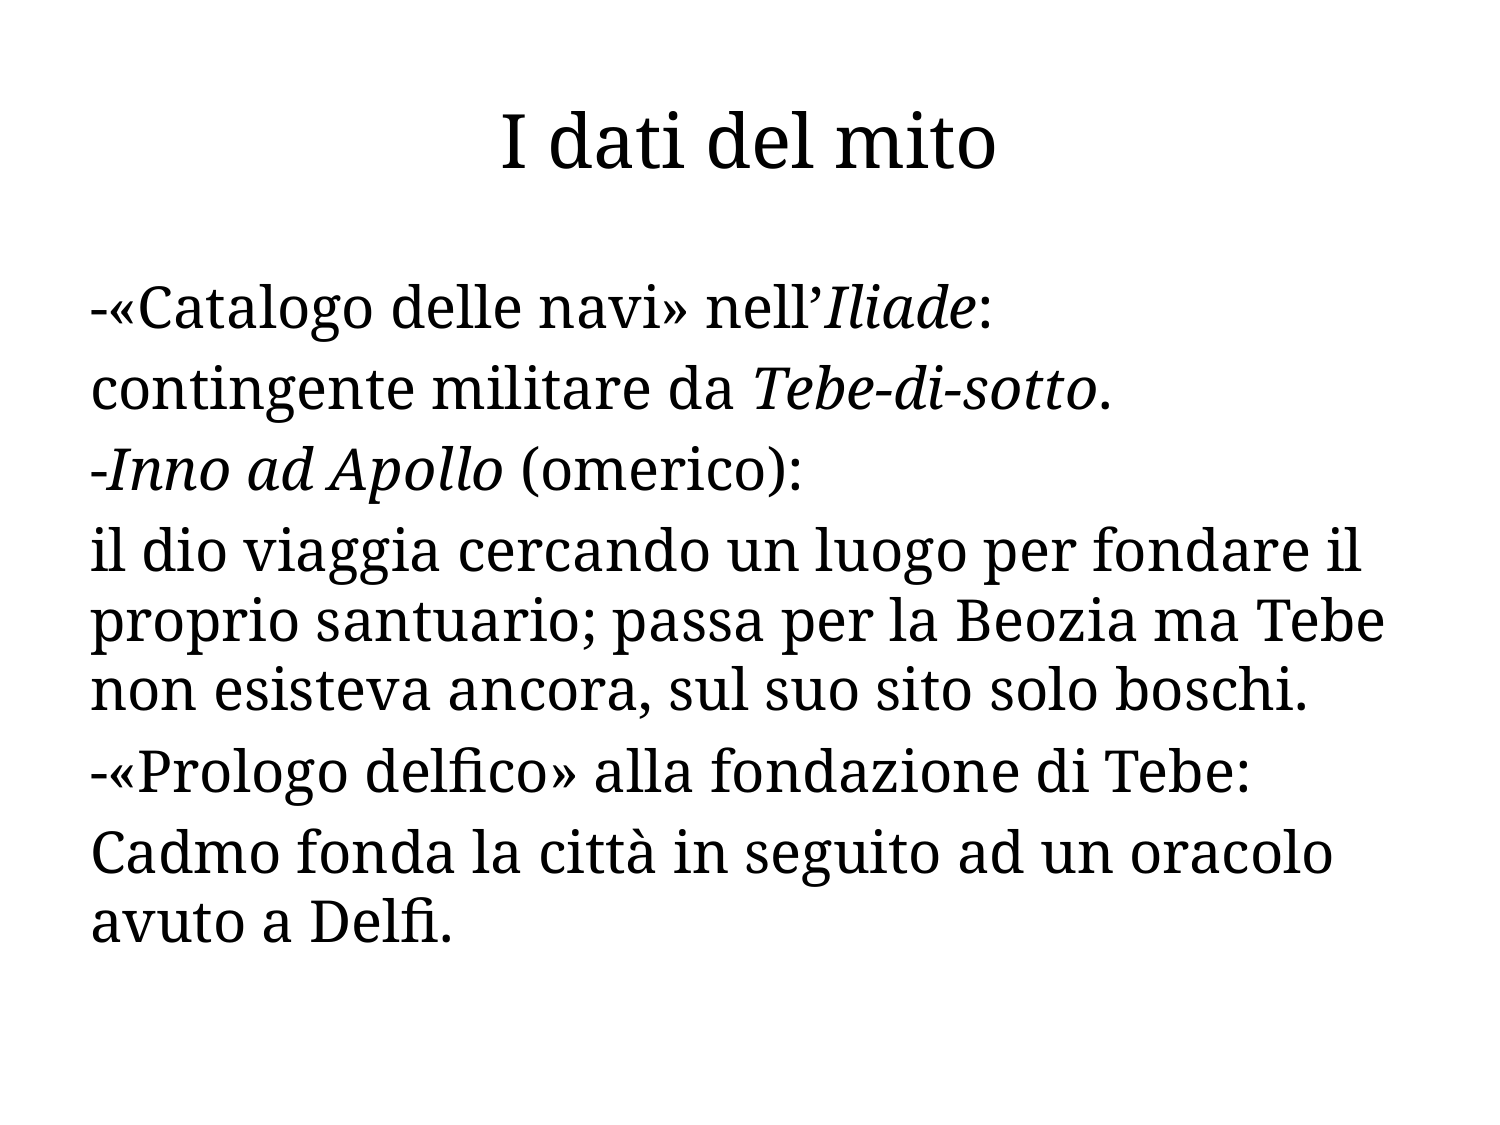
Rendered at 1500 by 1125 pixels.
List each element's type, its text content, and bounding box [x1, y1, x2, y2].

title I dati del mito [75, 45, 1425, 233]
list -«Catalogo delle navi» nell’Iliade: contingente militare da Tebe-di-sotto. -Inno ad Apollo (omerico): il dio viaggia cercando un luogo per fondare il proprio santuario; passa per la Beozia ma Tebe non esisteva ancora, sul suo sito solo boschi. -«Prologo delfico» alla fondazione di Tebe: Cadmo fonda la città in seguito ad un oracolo avuto a Delfi. [75, 262, 1425, 1005]
